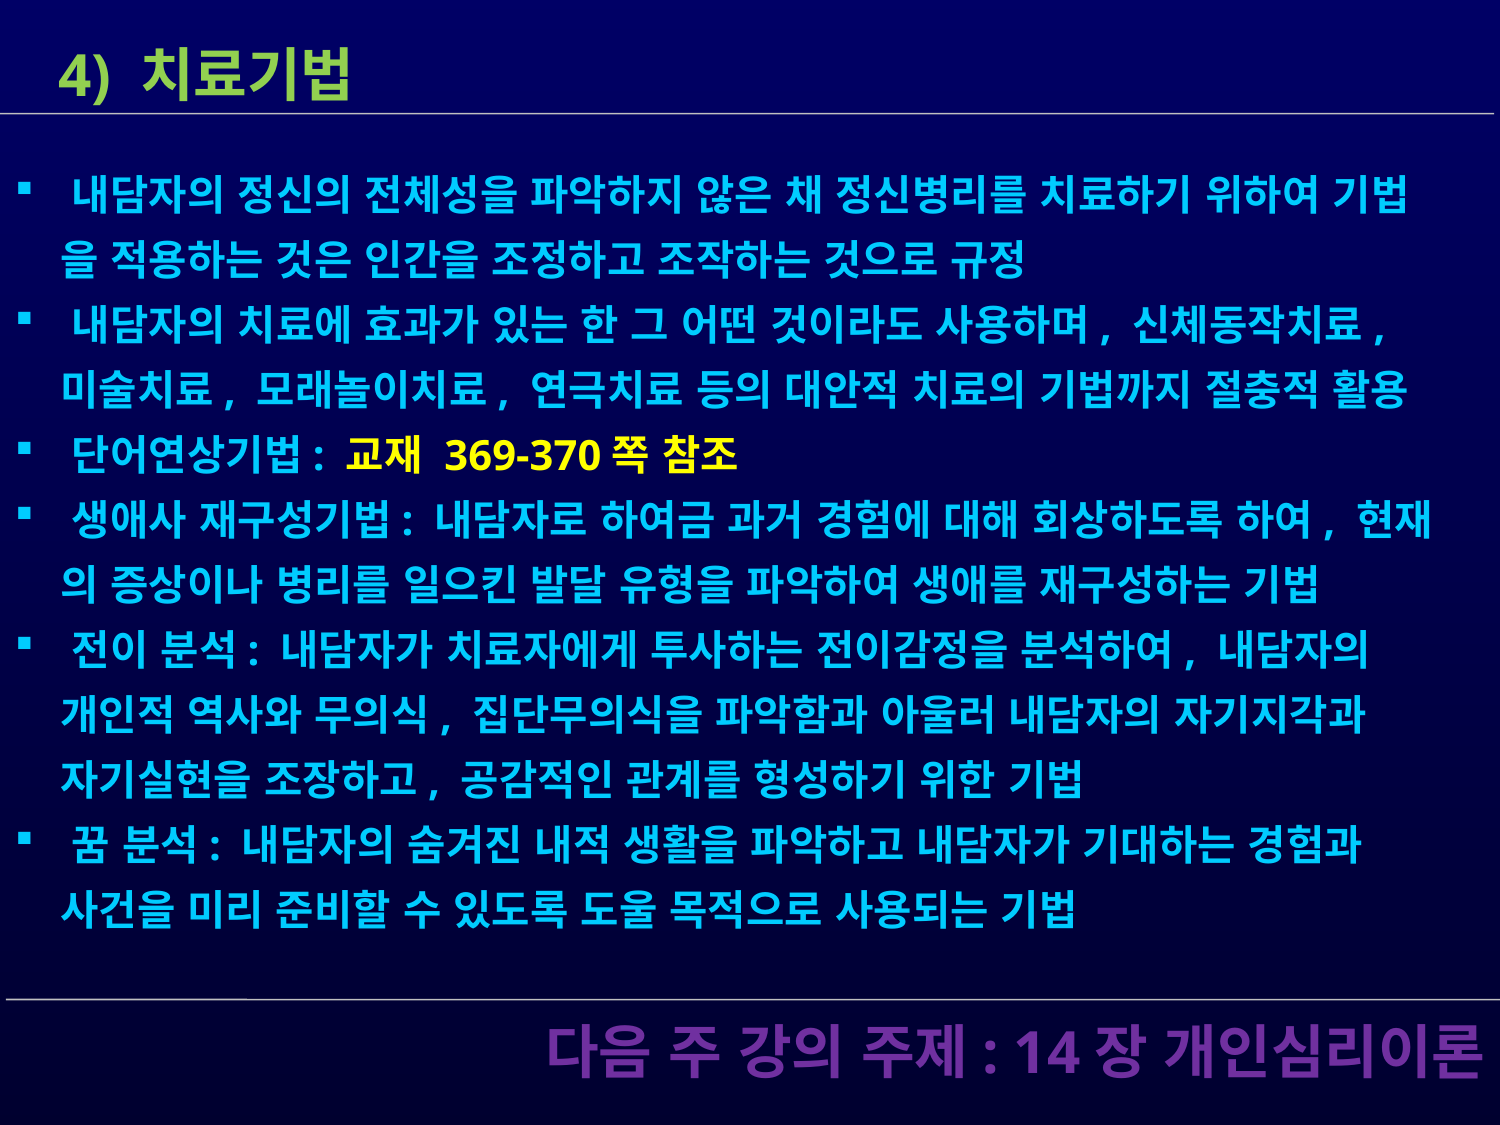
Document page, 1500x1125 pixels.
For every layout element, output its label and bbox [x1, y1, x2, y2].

text_box [0, 30, 1500, 1094]
